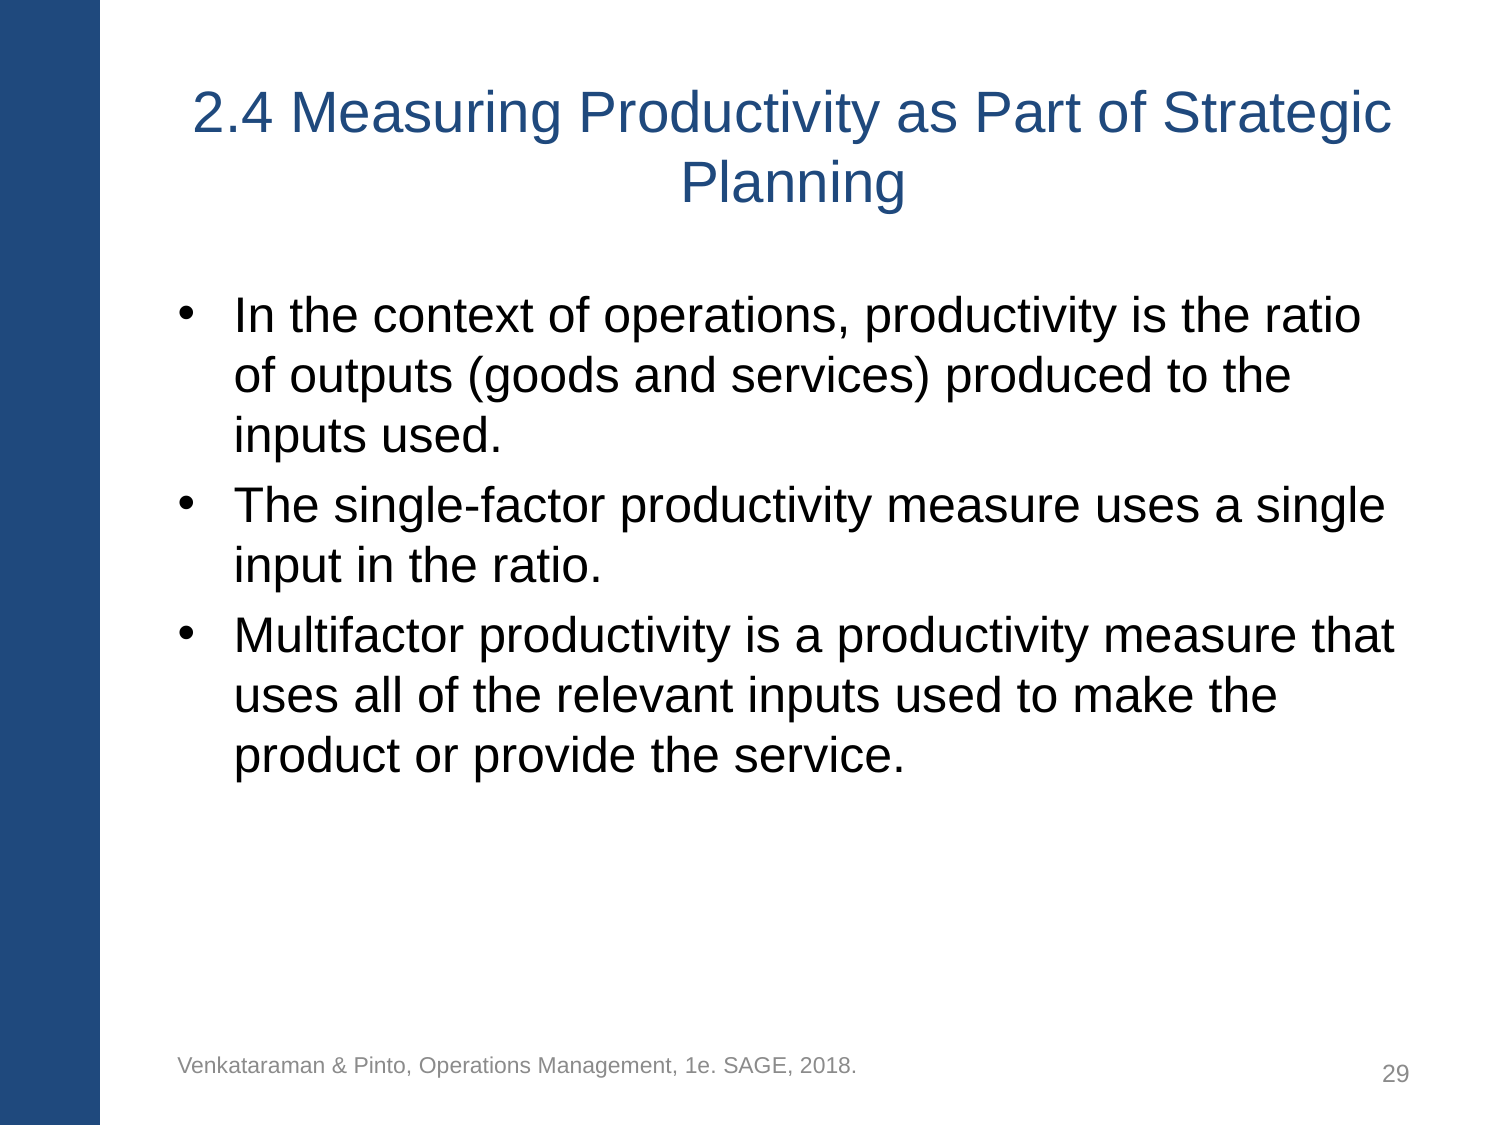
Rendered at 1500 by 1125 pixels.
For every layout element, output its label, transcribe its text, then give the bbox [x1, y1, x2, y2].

list In the context of operations, productivity is the ratio of outputs (goods and services) produced to the inputs used. The single-factor productivity measure uses a single input in the ratio. Multifactor productivity is a productivity measure that uses all of the relevant inputs used to make the product or provide the service. [162, 275, 1425, 1005]
title 2.4 Measuring Productivity as Part of Strategic Planning [162, 50, 1425, 238]
footer Venkataraman & Pinto, Operations Management, 1e. SAGE, 2018. [162, 1042, 1313, 1103]
slide_number 29 [1350, 1042, 1425, 1103]
